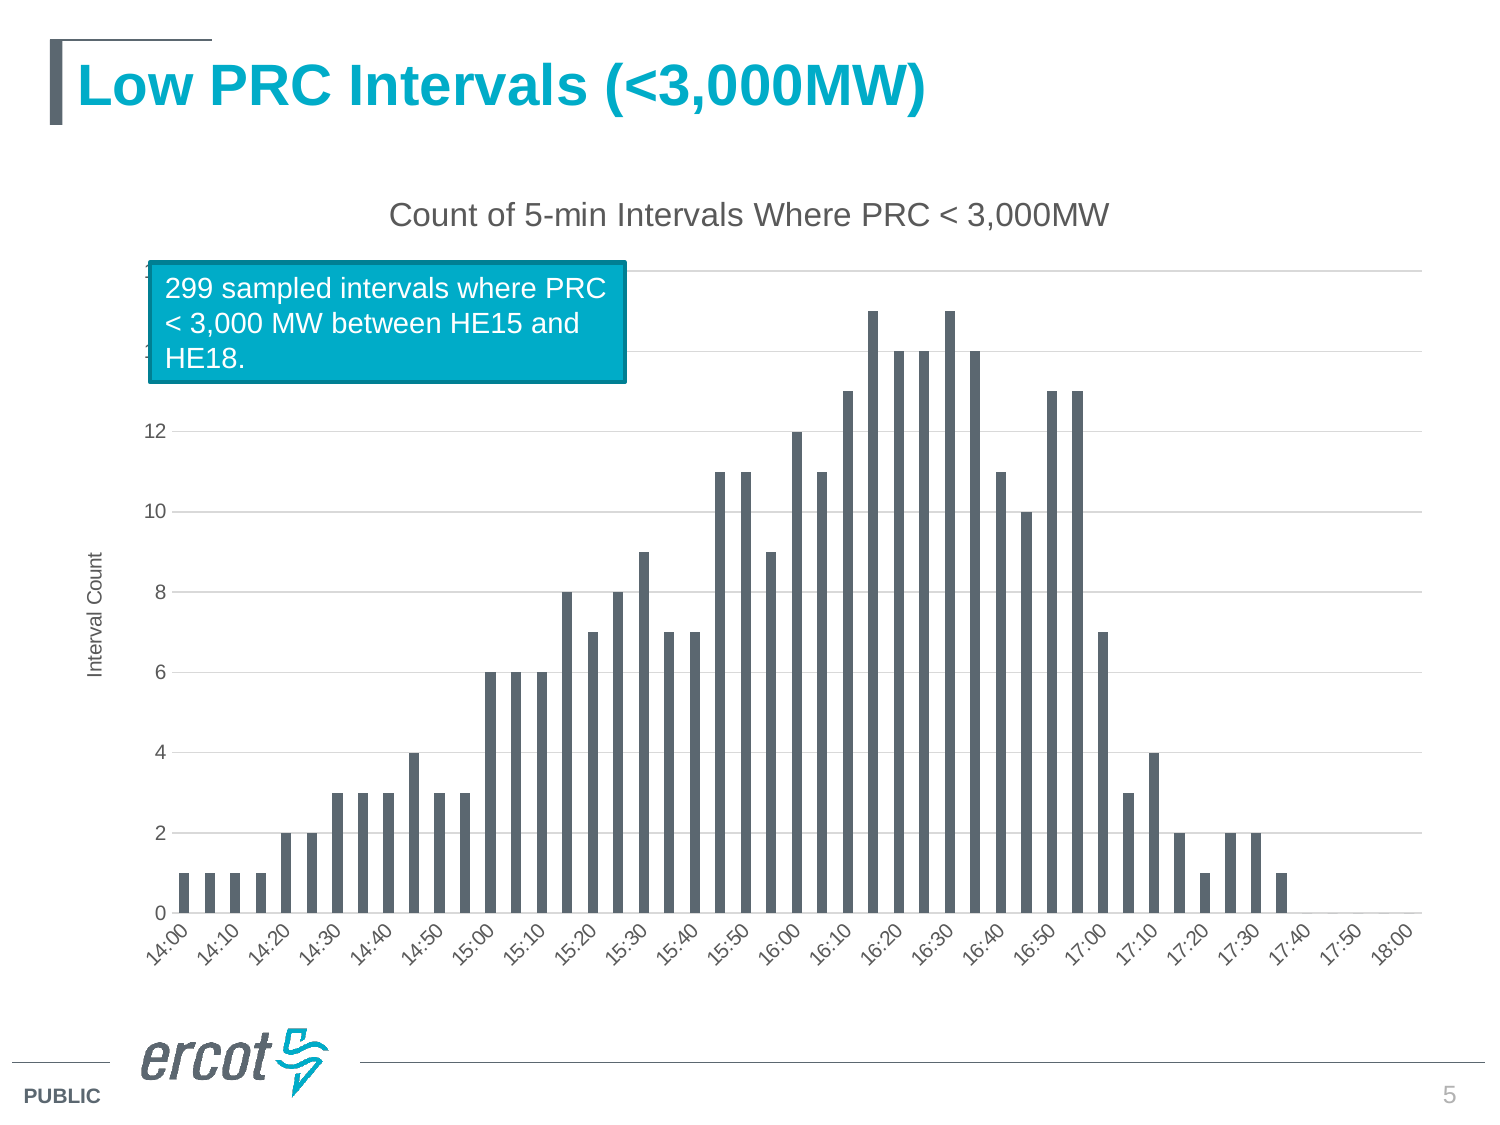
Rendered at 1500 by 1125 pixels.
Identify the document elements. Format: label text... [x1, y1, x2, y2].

title Low PRC Intervals (<3,000MW) [62, 39, 1450, 125]
picture [137, 1024, 332, 1100]
chart [49, 162, 1451, 988]
slide_number 5 [1412, 1076, 1488, 1112]
